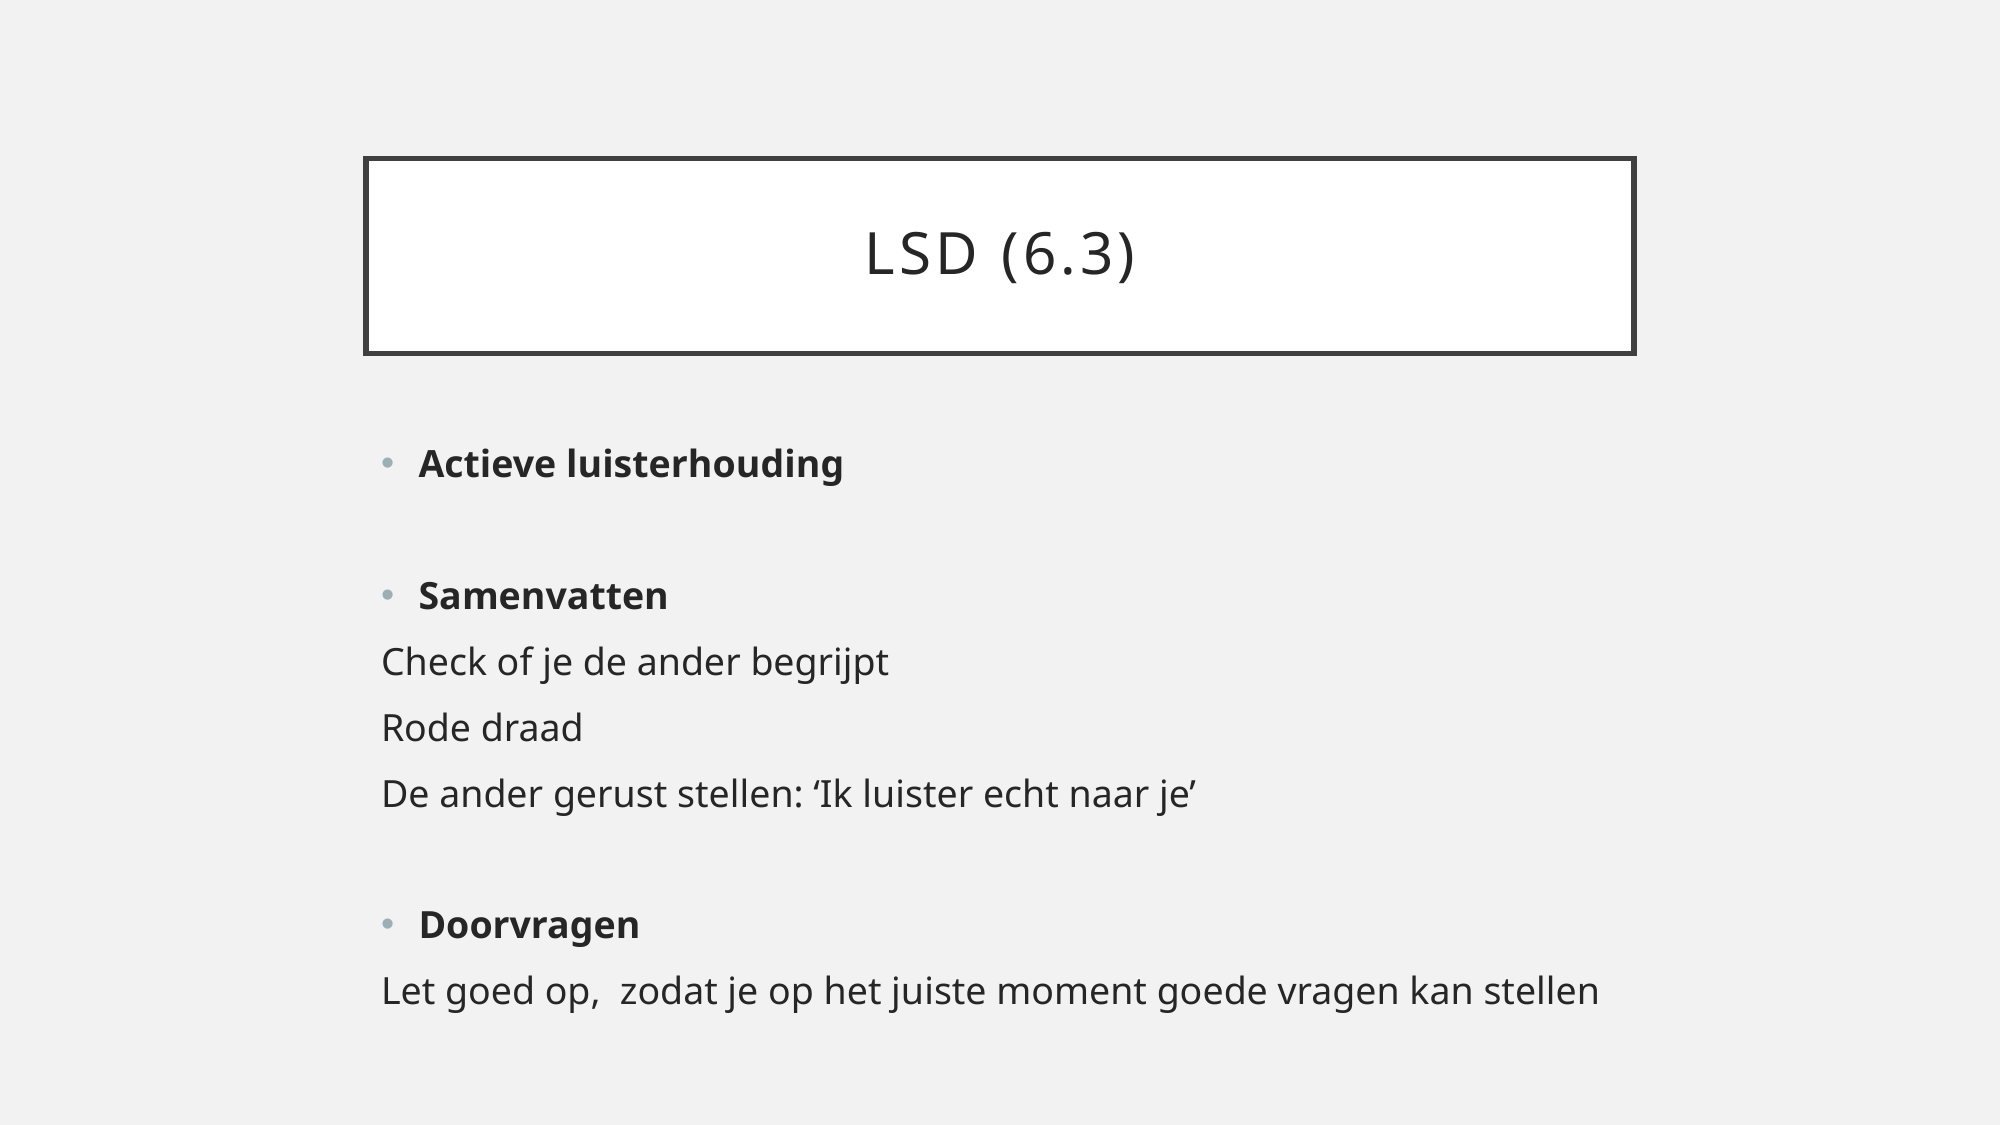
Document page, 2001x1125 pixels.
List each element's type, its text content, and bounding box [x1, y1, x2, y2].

list Actieve luisterhouding Samenvatten Check of je de ander begrijpt Rode draad De ander gerust stellen: ‘Ik luister echt naar je’ Doorvragen Let goed op, zodat je op het juiste moment goede vragen kan stellen [366, 432, 1634, 1068]
title LSD (6.3) [363, 156, 1637, 356]
